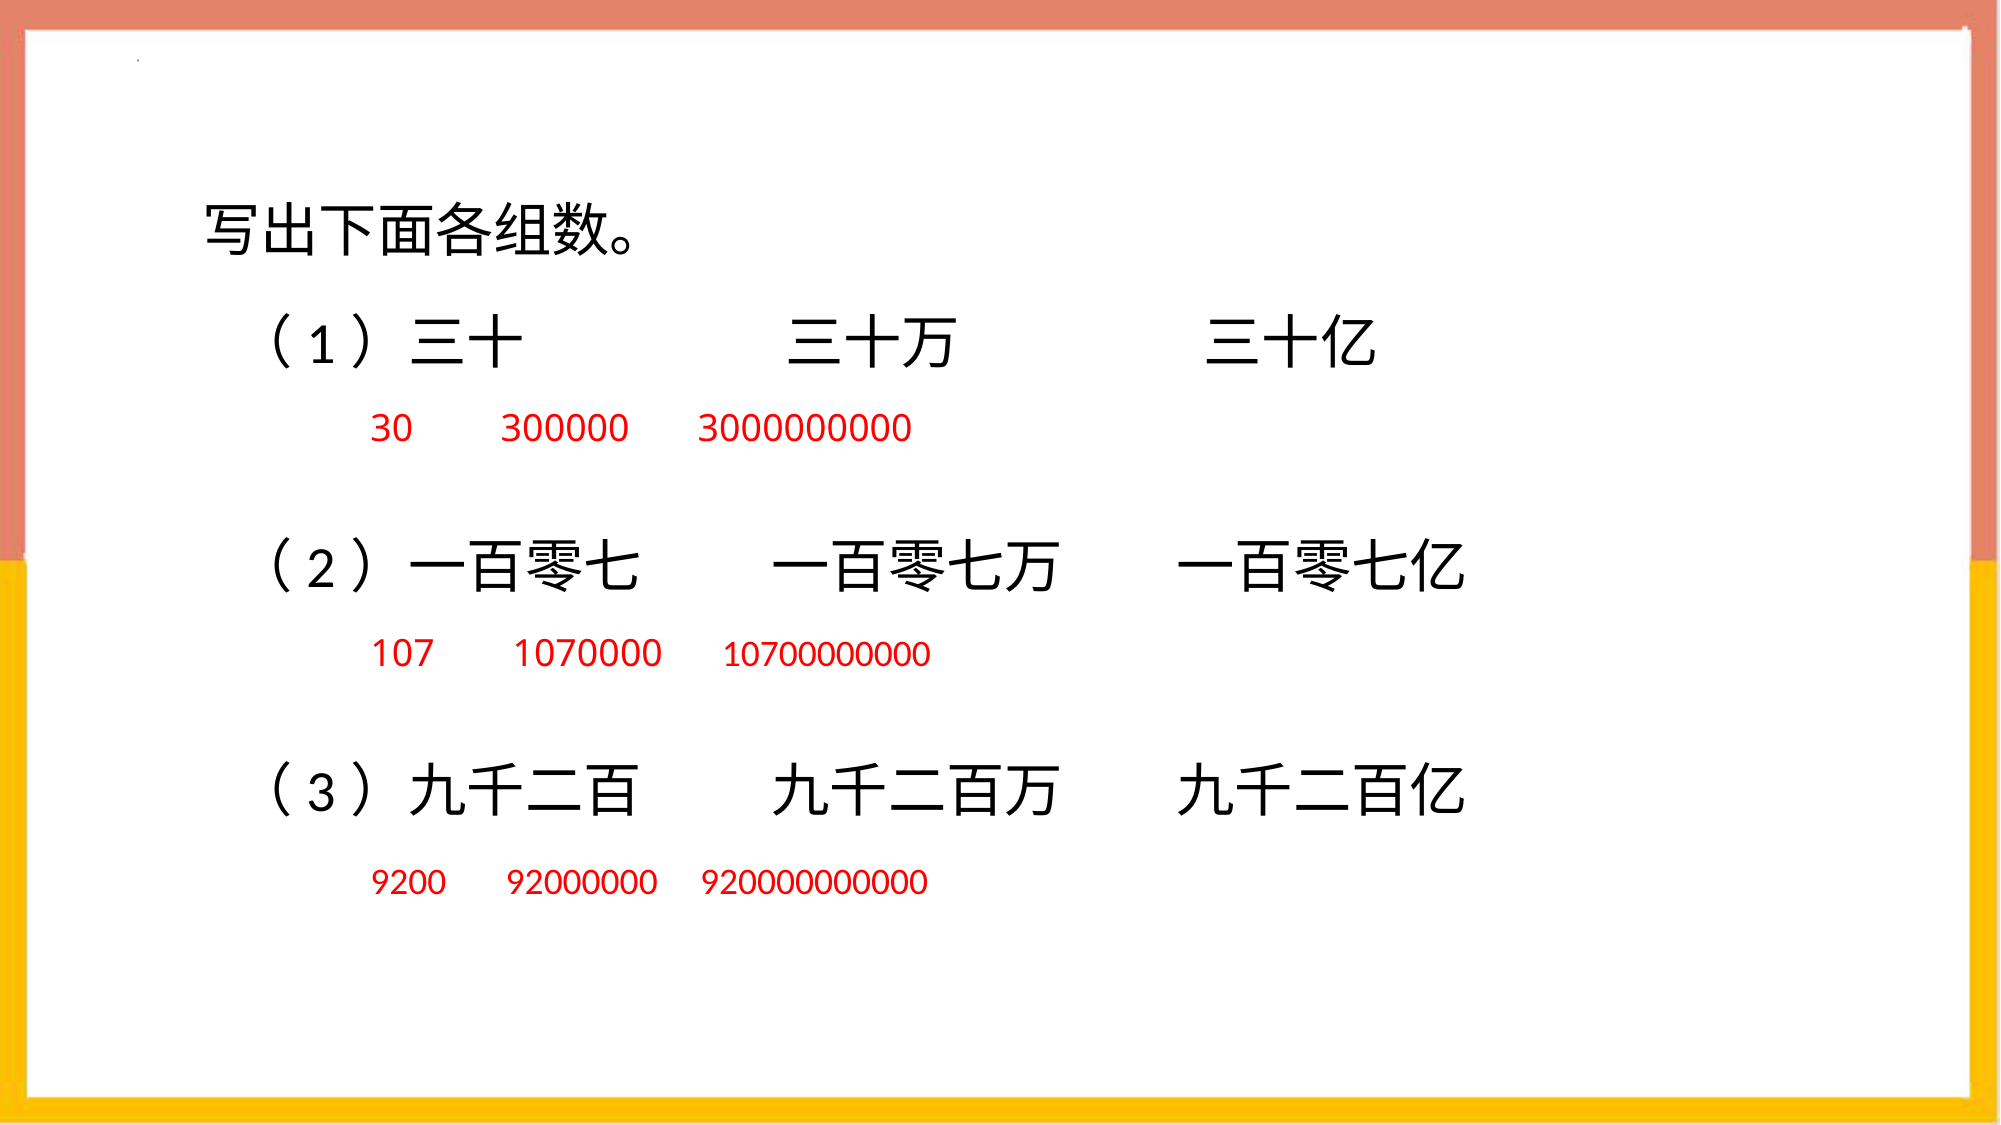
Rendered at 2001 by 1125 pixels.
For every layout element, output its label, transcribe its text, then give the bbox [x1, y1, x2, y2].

picture [0, 0, 2001, 1125]
text_box 107 1070000 10700000000 [355, 621, 1554, 681]
text_box 写出下面各组数。 （1）三十 三十万 三十亿 （2）一百零七 一百零七万 一百零七亿 （3）九千二百 九千二百万 九千二百亿 [157, 150, 1761, 943]
text_box 30 300000 3000000000 [355, 397, 1603, 457]
text_box 9200 92000000 920000000000 [355, 850, 1682, 910]
